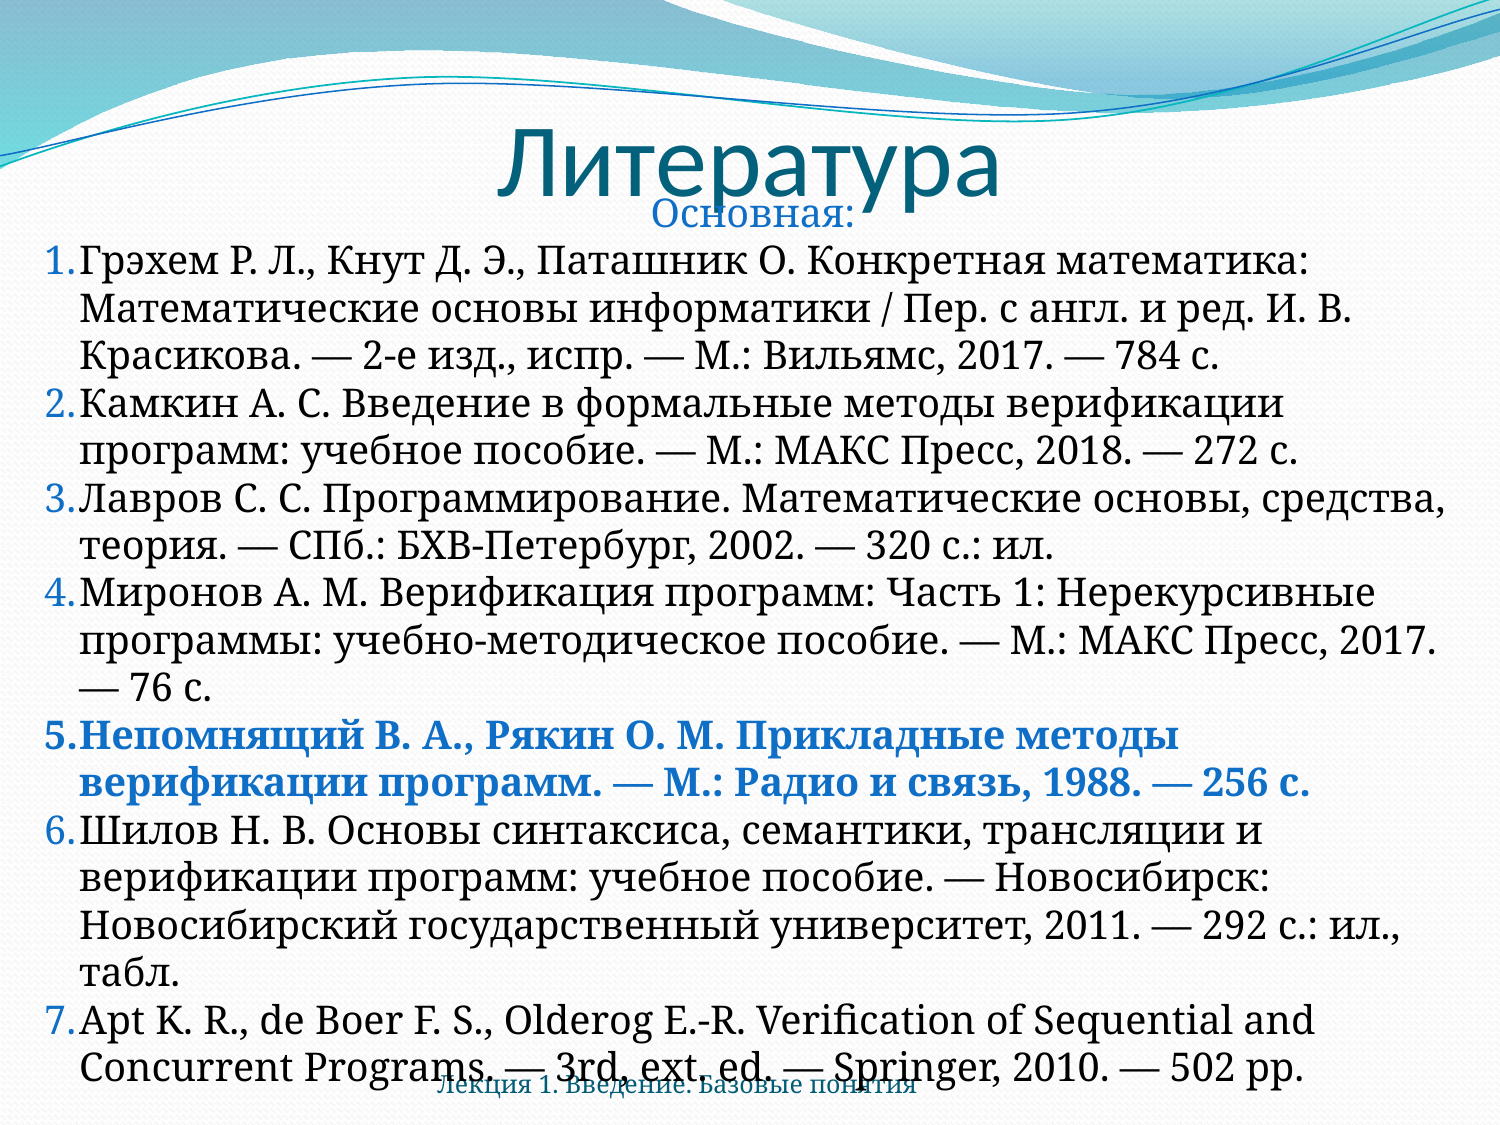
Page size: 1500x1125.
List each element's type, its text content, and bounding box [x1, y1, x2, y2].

title Литература [29, 29, 1471, 206]
footer Лекция 1. Введение. Базовые понятия [437, 1042, 988, 1103]
list Основная: Грэхем Р. Л., Кнут Д. Э., Паташник О. Конкретная математика: Математические основы информатики / Пер. с англ. и ред. И. В. Красикова. — 2-е изд., испр. — М.: Вильямс, 2017. — 784 с. Камкин А. С. Введение в формальные методы верификации программ: учебное пособие. — М.: МАКС Пресс, 2018. — 272 с. Лавров С. С. Программирование. Математические основы, средства, теория. — СПб.: БХВ-Петербург, 2002. — 320 с.: ил. Миронов А. М. Верификация программ: Часть 1: Нерекурсивные программы: учебно-методическое пособие. — М.: МАКС Пресс, 2017. — 76 с. Непомнящий В. А., Рякин О. М. Прикладные методы верификации программ. — М.: Радио и связь, 1988. — 256 с. Шилов Н. В. Основы синтаксиса, семантики, трансляции и верификации программ: учебное пособие. — Новосибирск: Новосибирский государственный университет, 2011. — 292 с.: ил., табл. Apt K. R., de Boer F. S., Olderog E.-R. Verification of Sequential and Concurrent Programs. — 3rd, ext. ed. — Springer, 2010. — 502 pp. [29, 206, 1477, 1071]
